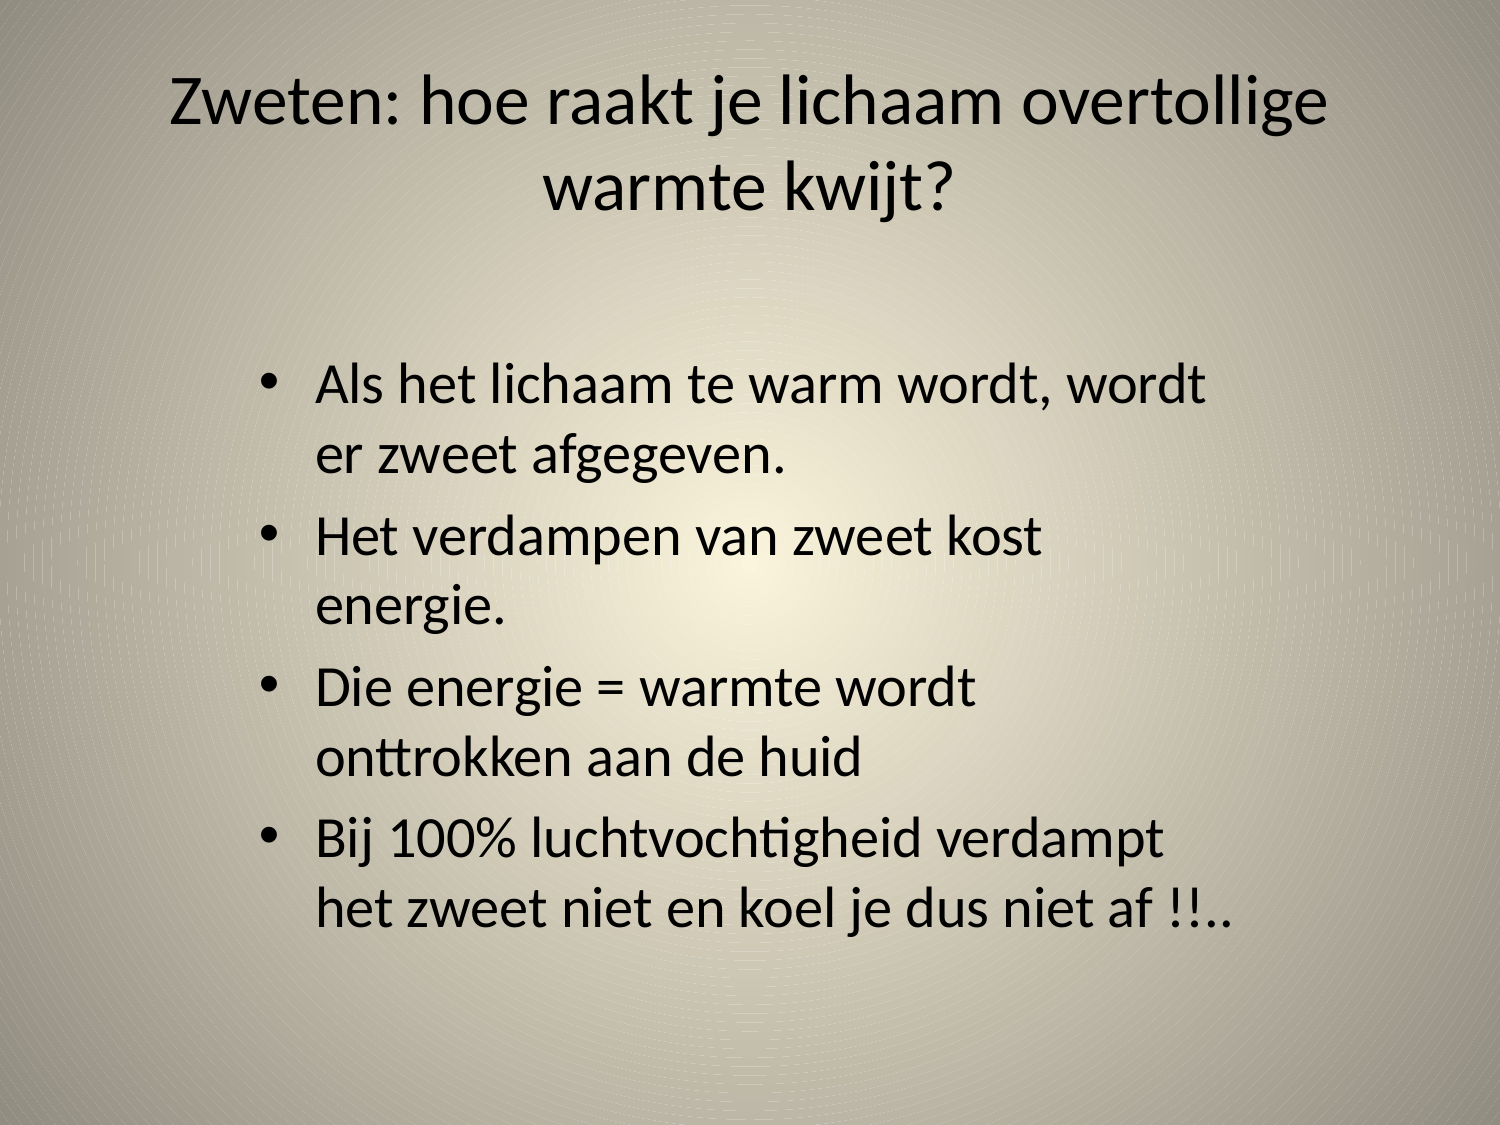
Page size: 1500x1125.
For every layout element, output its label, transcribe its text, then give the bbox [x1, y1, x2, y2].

list Als het lichaam te warm wordt, wordt er zweet afgegeven. Het verdampen van zweet kost energie. Die energie = warmte wordt onttrokken aan de huid Bij 100% luchtvochtigheid verdampt het zweet niet en koel je dus niet af !!.. [243, 338, 1257, 1094]
title Zweten: hoe raakt je lichaam overtollige warmte kwijt? [75, 45, 1425, 233]
